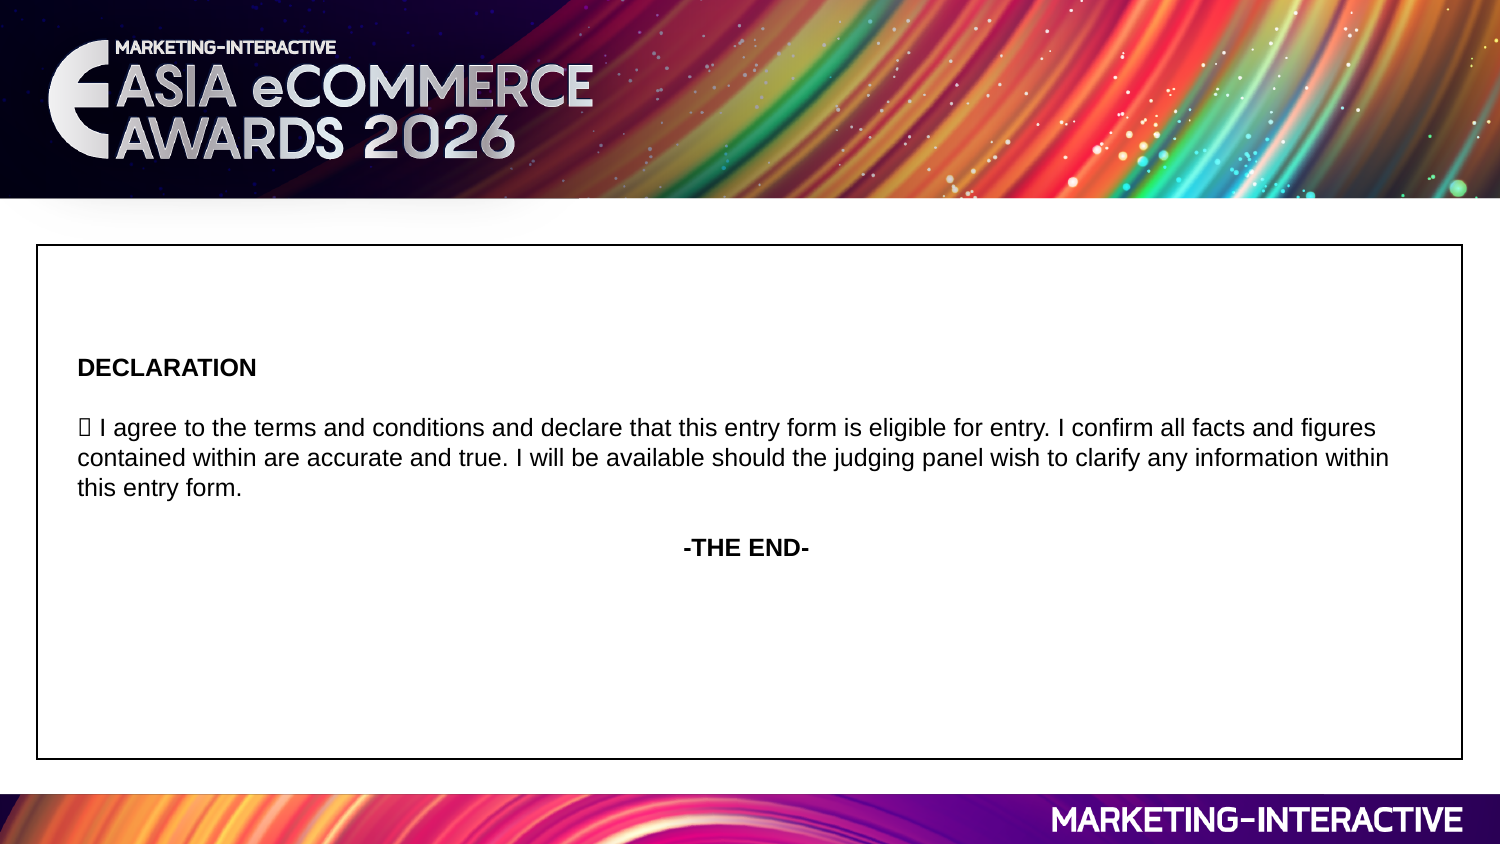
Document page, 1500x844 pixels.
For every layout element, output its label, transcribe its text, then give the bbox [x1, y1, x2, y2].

text_box [36, 244, 1463, 760]
picture [0, 0, 1500, 844]
text_box DECLARATION  I agree to the terms and conditions and declare that this entry form is eligible for entry. I confirm all facts and figures contained within are accurate and true. I will be available should the judging panel wish to clarify any information within this entry form. -THE END- [62, 344, 1438, 614]
